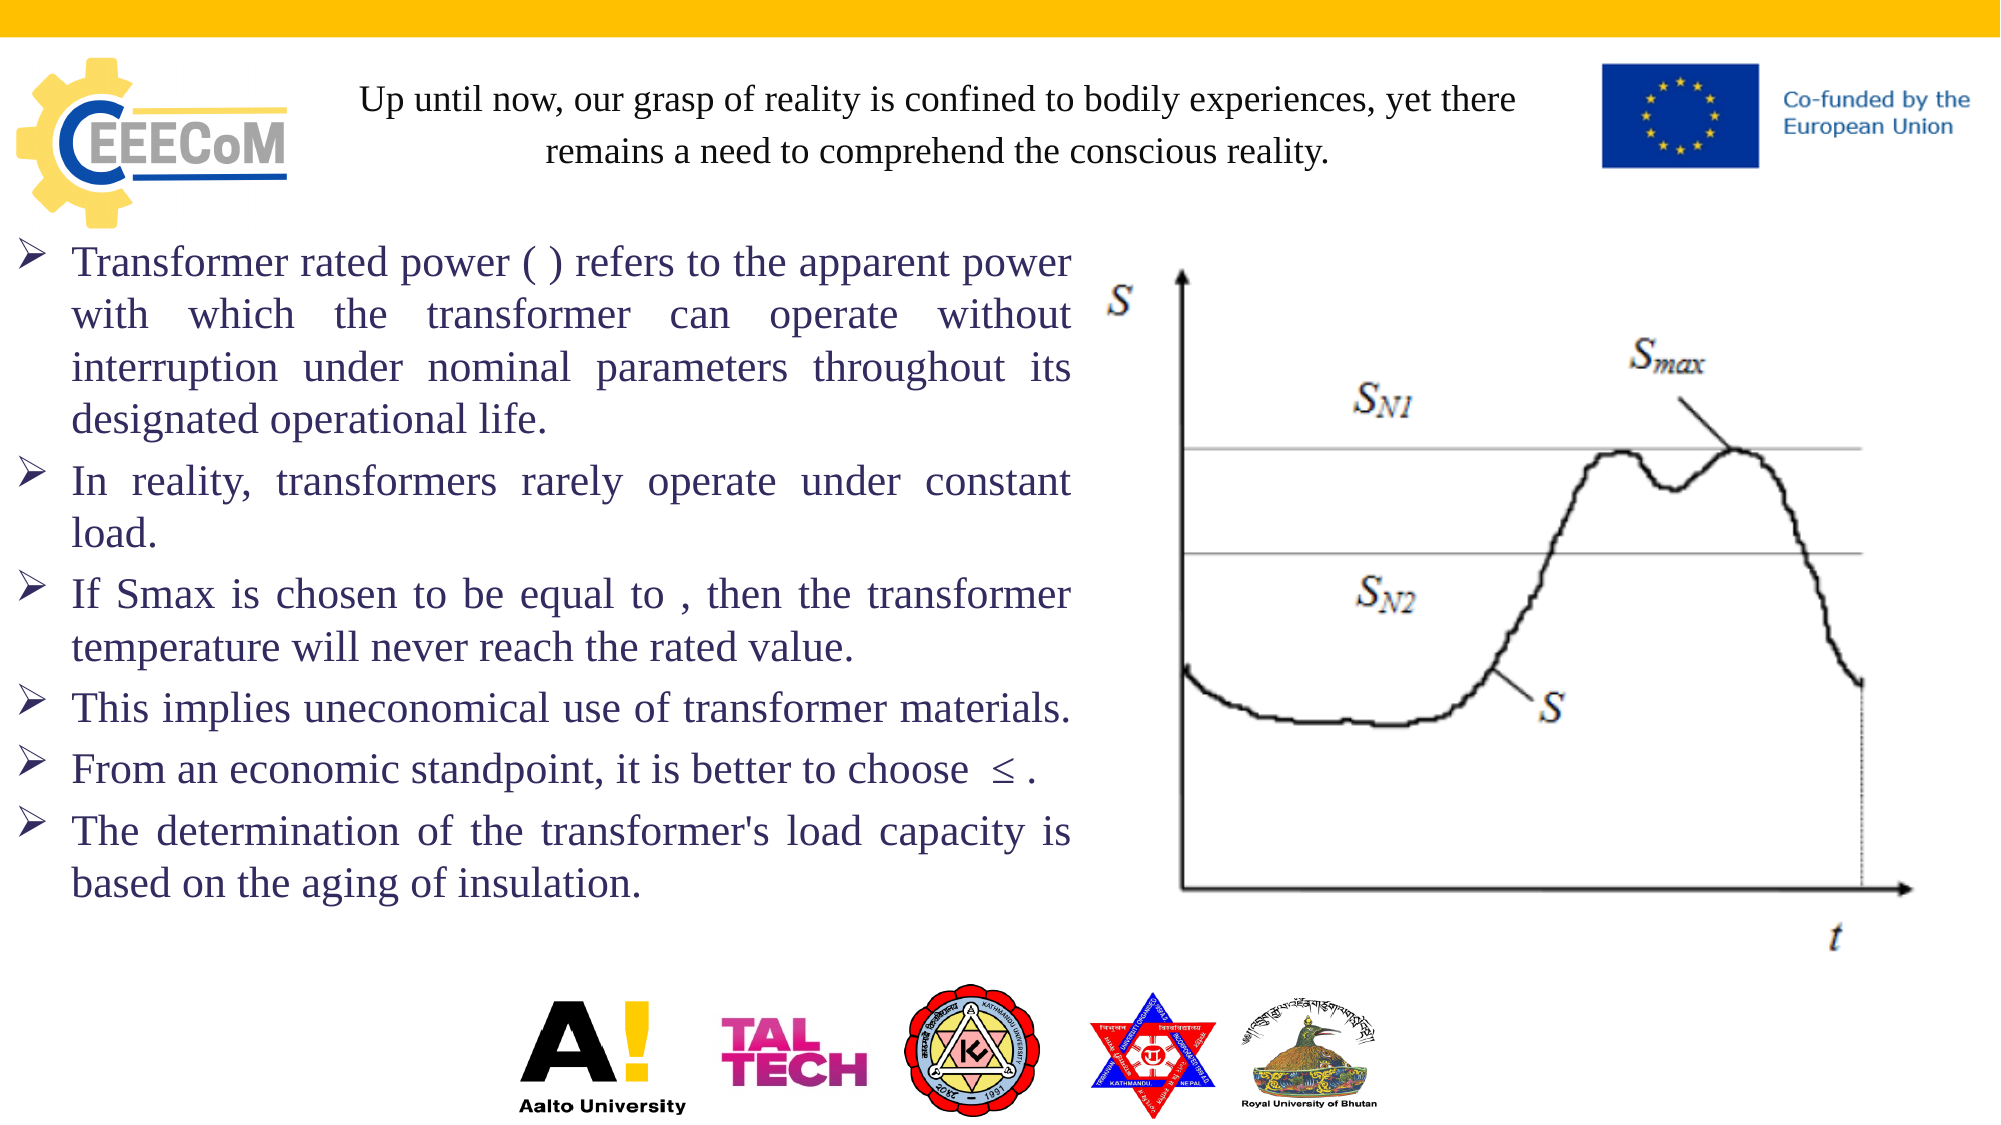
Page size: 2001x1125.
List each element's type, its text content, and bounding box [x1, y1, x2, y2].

picture [1595, 46, 2000, 181]
picture [11, 50, 299, 237]
picture [1089, 218, 1940, 976]
picture [512, 984, 1382, 1125]
title Up until now, our grasp of reality is confined to bodily experiences, yet there remains a need to comprehend the conscious reality. [312, 37, 1565, 201]
